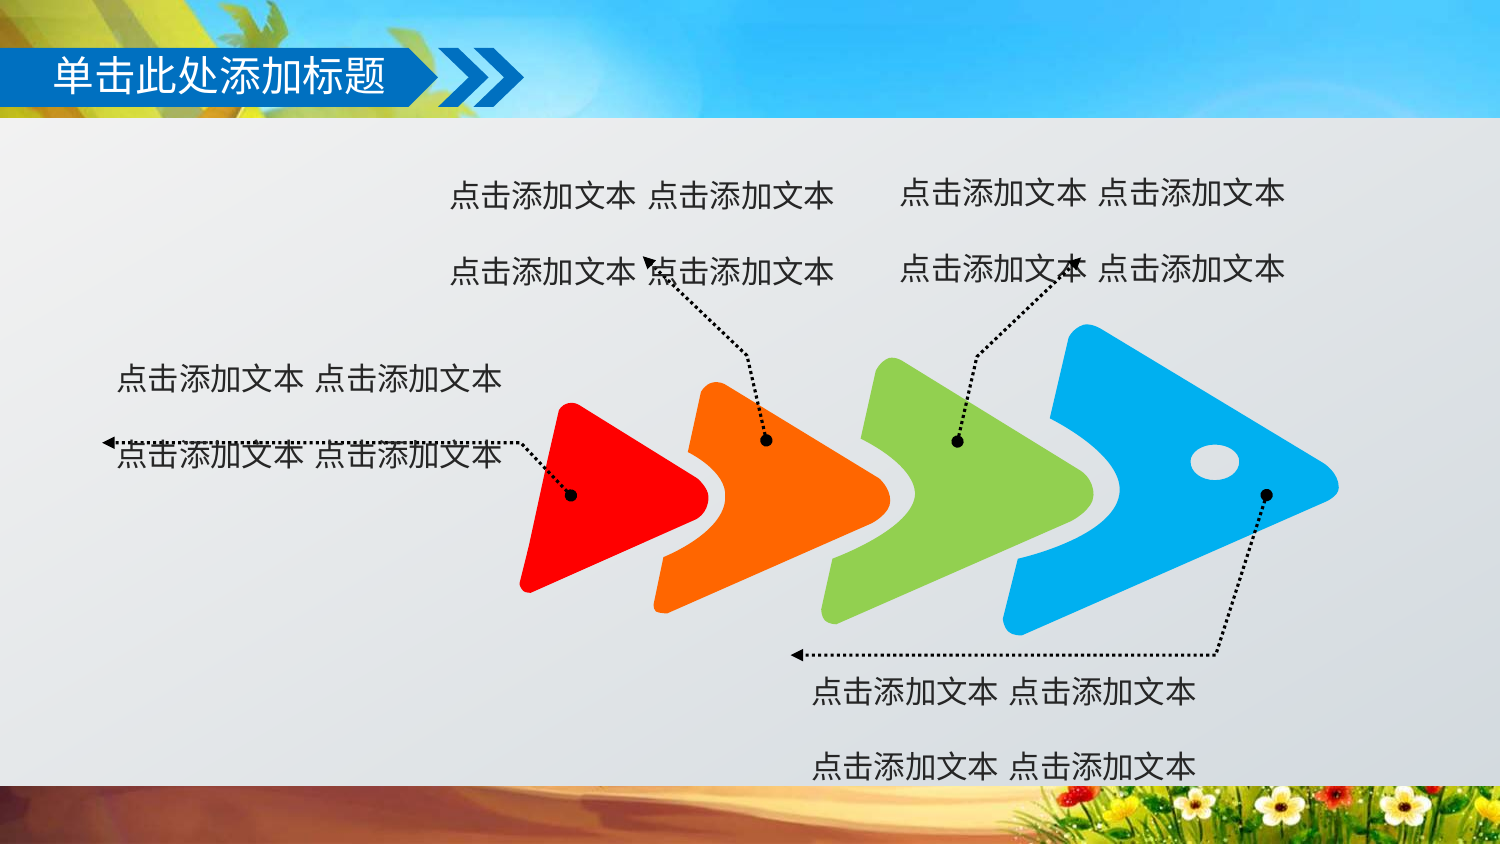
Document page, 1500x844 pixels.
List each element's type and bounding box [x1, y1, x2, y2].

text_box [858, 362, 1096, 493]
text_box [517, 449, 711, 595]
text_box [651, 449, 892, 616]
picture [0, 0, 1500, 118]
text_box [1093, 448, 1341, 529]
text_box [790, 494, 1267, 757]
text_box [434, 168, 852, 441]
text_box [101, 351, 572, 496]
picture [0, 786, 1500, 844]
text_box [884, 166, 1303, 442]
